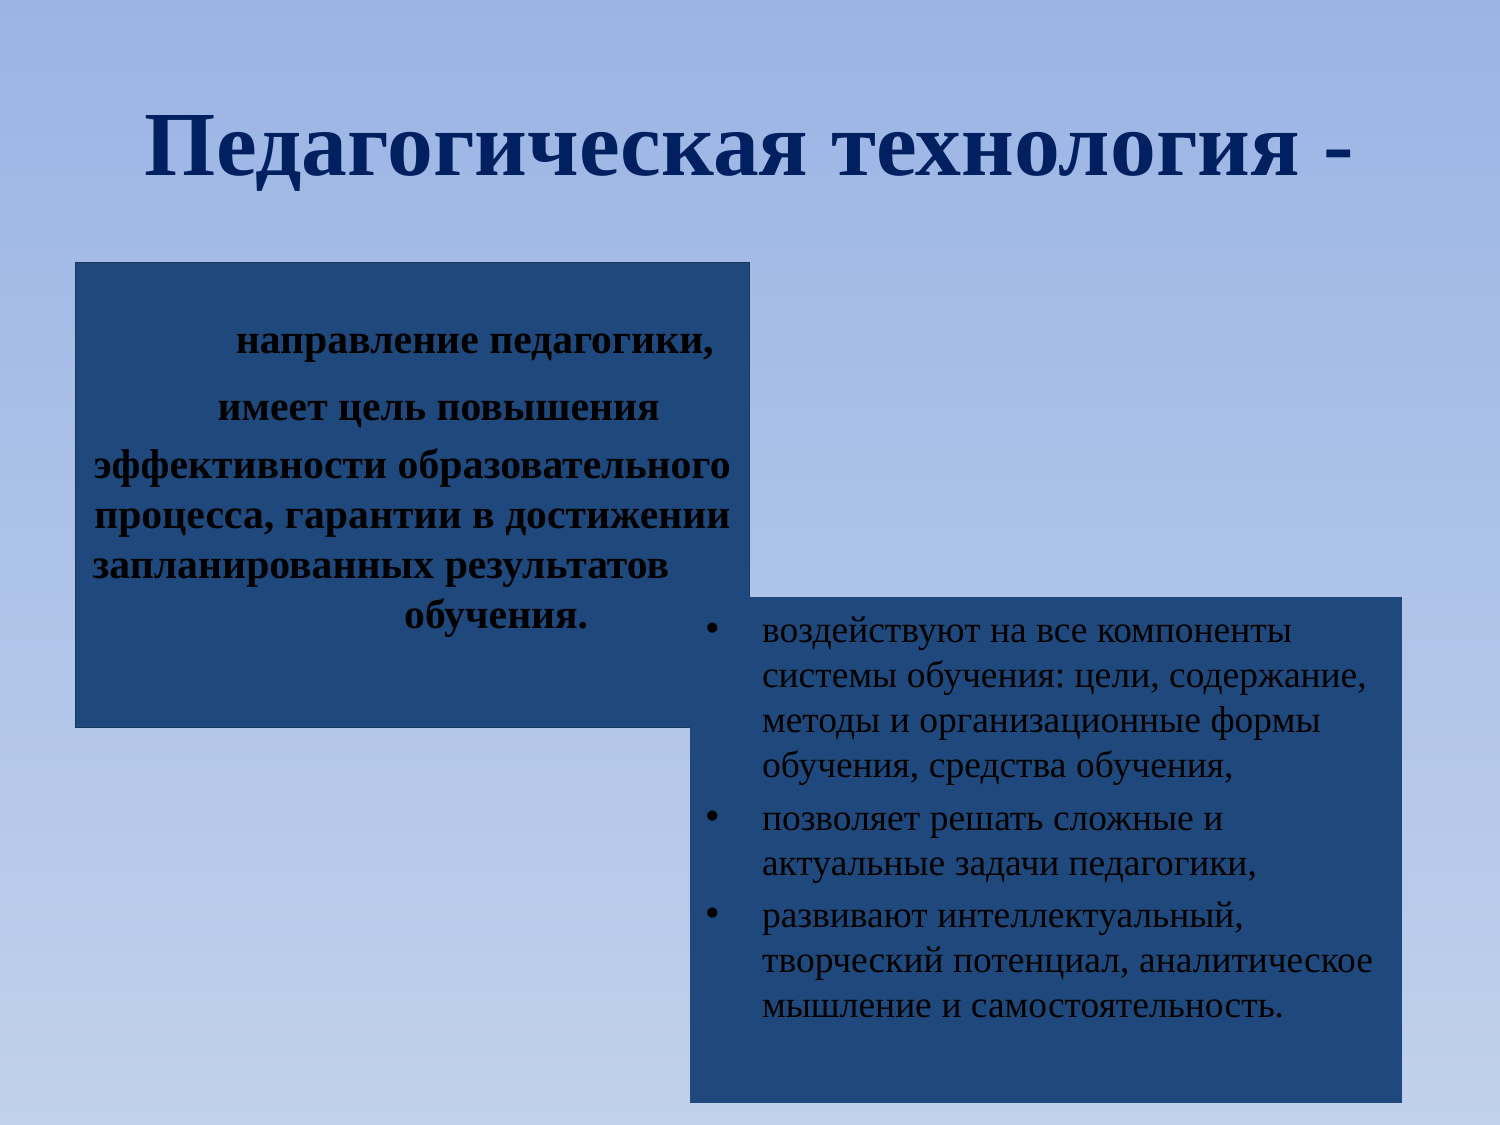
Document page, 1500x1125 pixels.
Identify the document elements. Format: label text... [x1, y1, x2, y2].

list направление педагогики, имеет цель повышения эффективности образовательного процесса, гарантии в достижении запланированных результатов обучения. [75, 262, 750, 728]
title Педагогическая технология - [75, 45, 1425, 233]
text_box воздействуют на все компоненты системы обучения: цели, содержание, методы и организационные формы обучения, средства обучения, позволяет решать сложные и актуальные задачи педагогики, развивают интеллектуальный, творческий потенциал, аналитическое мышление и самостоятельность. [690, 597, 1402, 1103]
